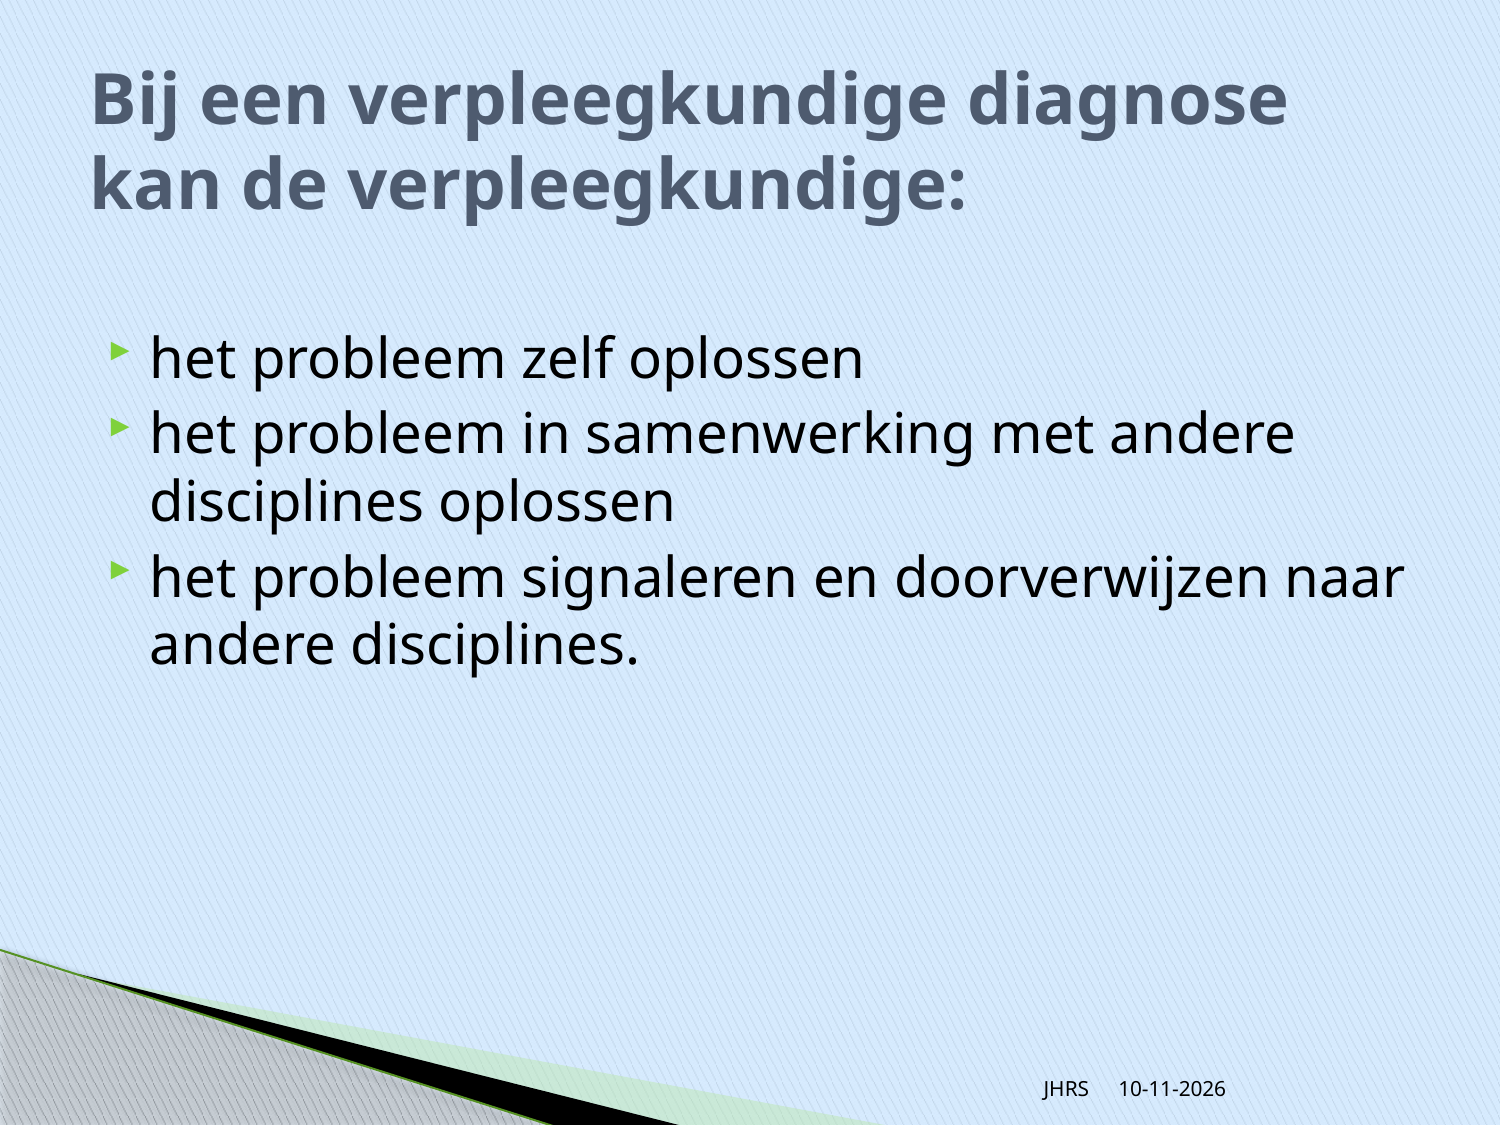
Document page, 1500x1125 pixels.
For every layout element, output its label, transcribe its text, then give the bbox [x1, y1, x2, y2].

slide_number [1105, 1051, 1419, 1112]
title Bij een verpleegkundige diagnose kan de verpleegkundige: [75, 45, 1425, 233]
list het probleem zelf oplossen het probleem in samenwerking met andere disciplines oplossen het probleem signaleren en doorverwijzen naar andere disciplines. [75, 314, 1425, 986]
footer JHRS [718, 1051, 1105, 1112]
